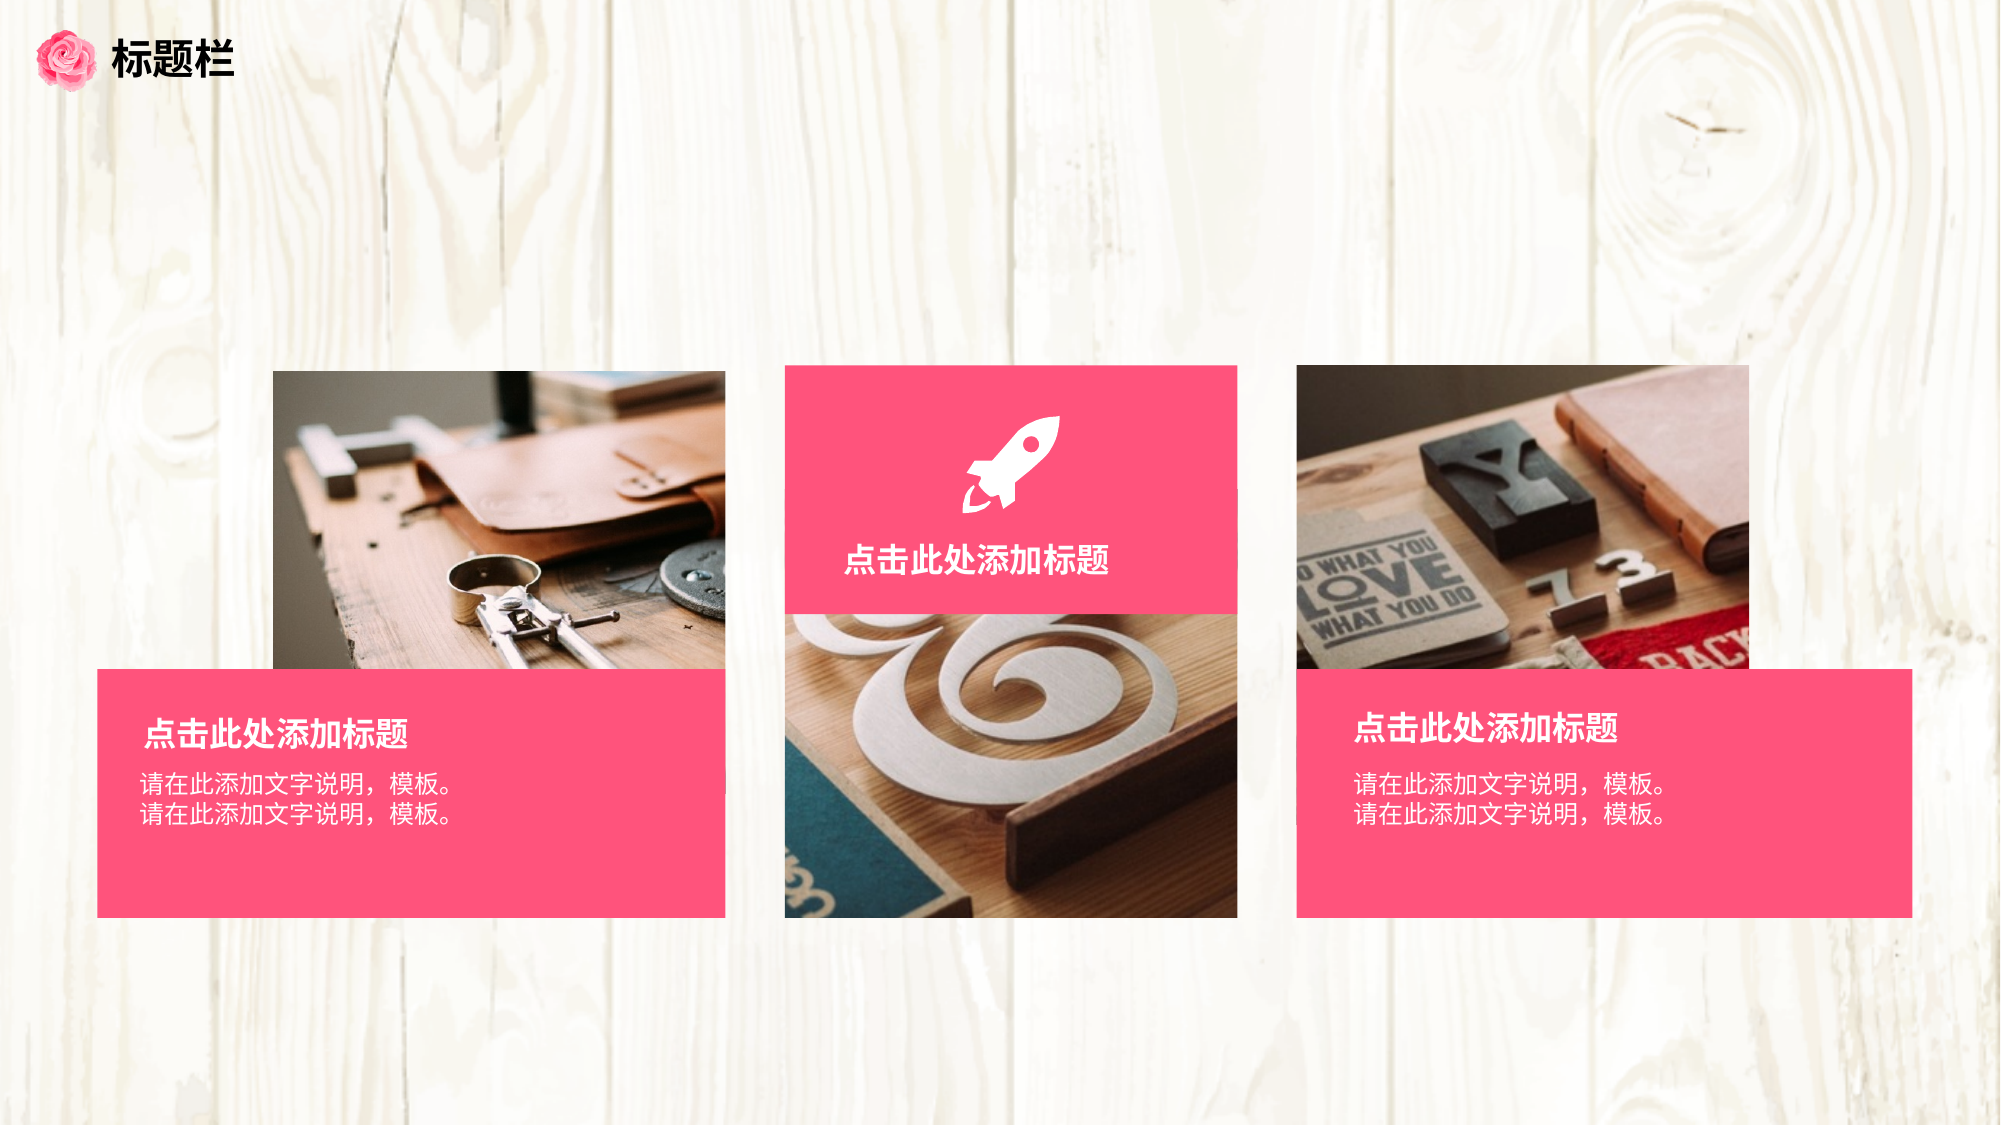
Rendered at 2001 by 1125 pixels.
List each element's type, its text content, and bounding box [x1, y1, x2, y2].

text_box [784, 364, 1238, 489]
text_box 请在此添加文字说明，模板。 请在此添加文字说明，模板。 [124, 761, 727, 836]
text_box 点击此处添加标题 [128, 705, 273, 761]
text_box [96, 668, 727, 919]
text_box 标题栏 [96, 25, 384, 91]
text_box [962, 415, 1060, 514]
text_box [1296, 668, 1913, 919]
picture [0, 0, 2001, 1125]
text_box 请在此添加文字说明，模板。 请在此添加文字说明，模板。 [1338, 761, 1785, 836]
